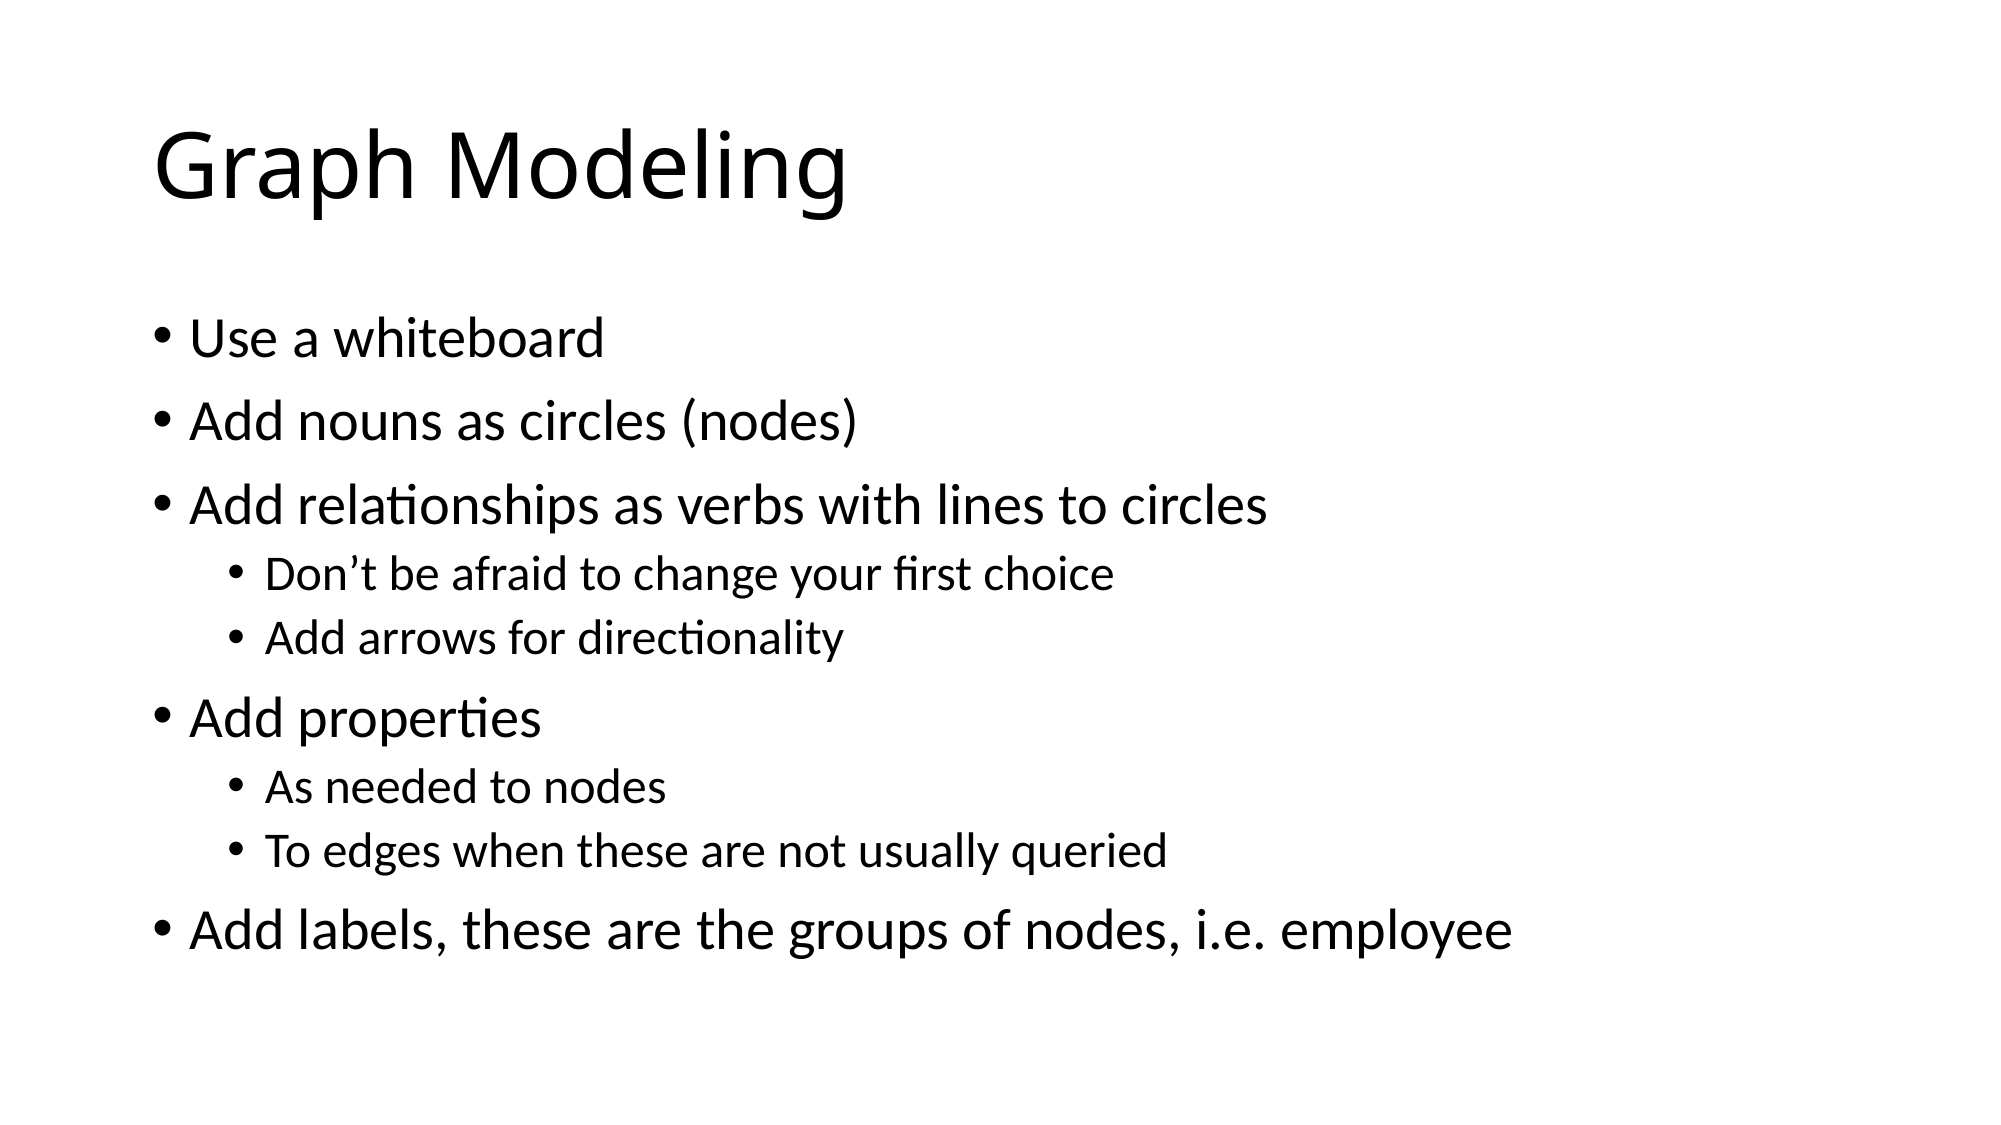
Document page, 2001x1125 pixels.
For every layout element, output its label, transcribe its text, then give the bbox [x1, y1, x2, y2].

title Graph Modeling [137, 59, 1863, 278]
list Use a whiteboard Add nouns as circles (nodes) Add relationships as verbs with lines to circles Don’t be afraid to change your first choice Add arrows for directionality Add properties As needed to nodes To edges when these are not usually queried Add labels, these are the groups of nodes, i.e. employee [137, 299, 1863, 1014]
